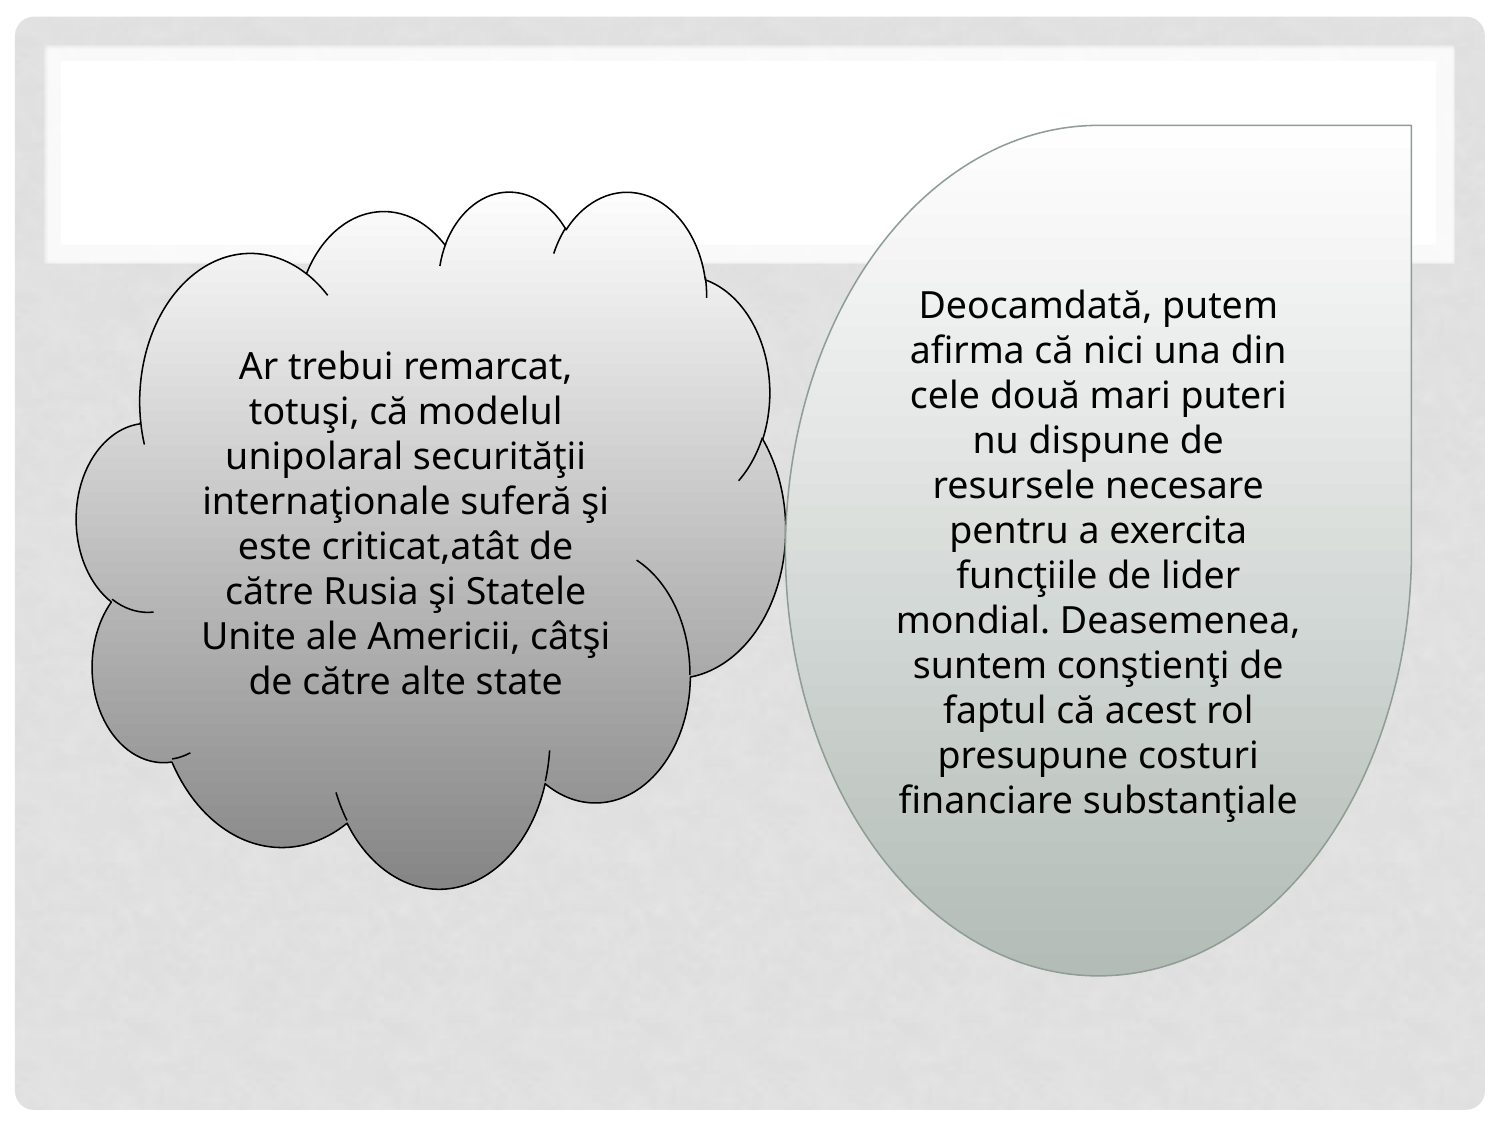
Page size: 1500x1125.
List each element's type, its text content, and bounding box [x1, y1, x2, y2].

text_box Ar trebui remarcat, totuşi, că modelul unipolaral securităţii internaţionale suferă şi este criticat,atât de către Rusia şi Statele Unite ale Americii, câtşi de către alte state [75, 191, 786, 891]
text_box Deocamdată, putem afirma că nici una din cele două mari puteri nu dispune de resursele necesare pentru a exercita funcţiile de lider mondial. Deasemenea, suntem conştienţi de faptul că acest rol presupune costuri financiare substanţiale [784, 124, 1413, 977]
